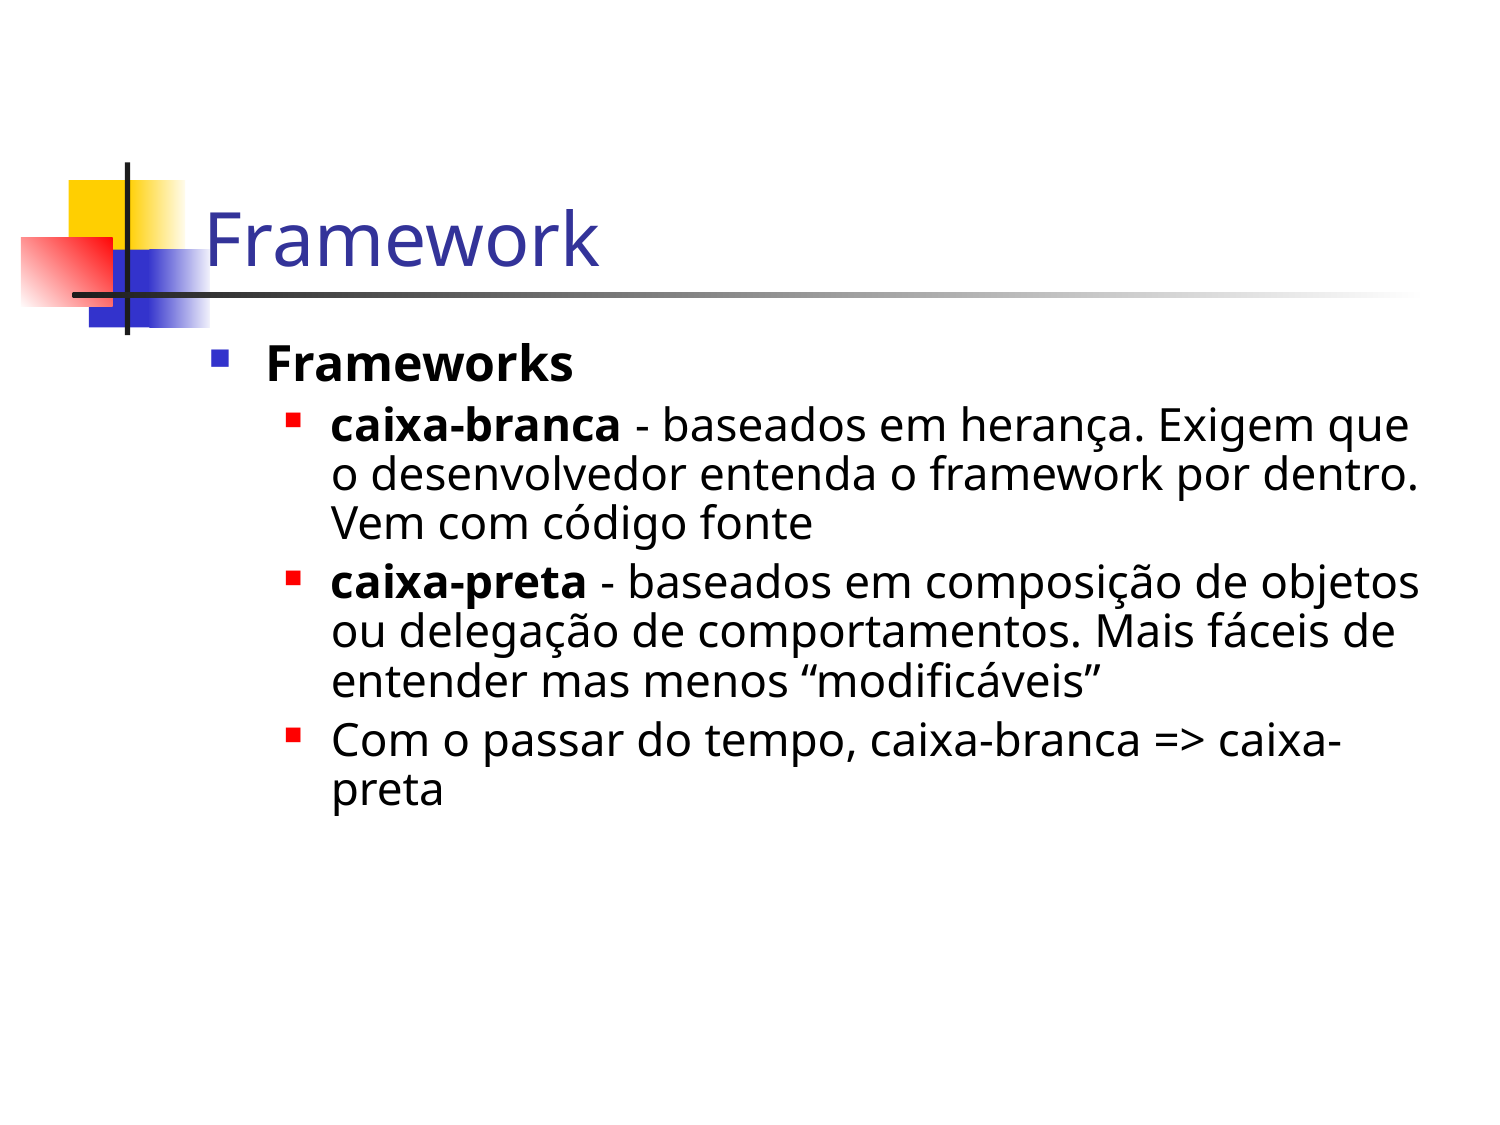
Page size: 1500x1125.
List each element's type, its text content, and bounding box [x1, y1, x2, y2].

list Frameworks caixa-branca - baseados em herança. Exigem que o desenvolvedor entenda o framework por dentro. Vem com código fonte caixa-preta - baseados em composição de objetos ou delegação de comportamentos. Mais fáceis de entender mas menos “modificáveis” Com o passar do tempo, caixa-branca => caixa-preta [193, 331, 1450, 1088]
title Framework [188, 101, 1468, 289]
